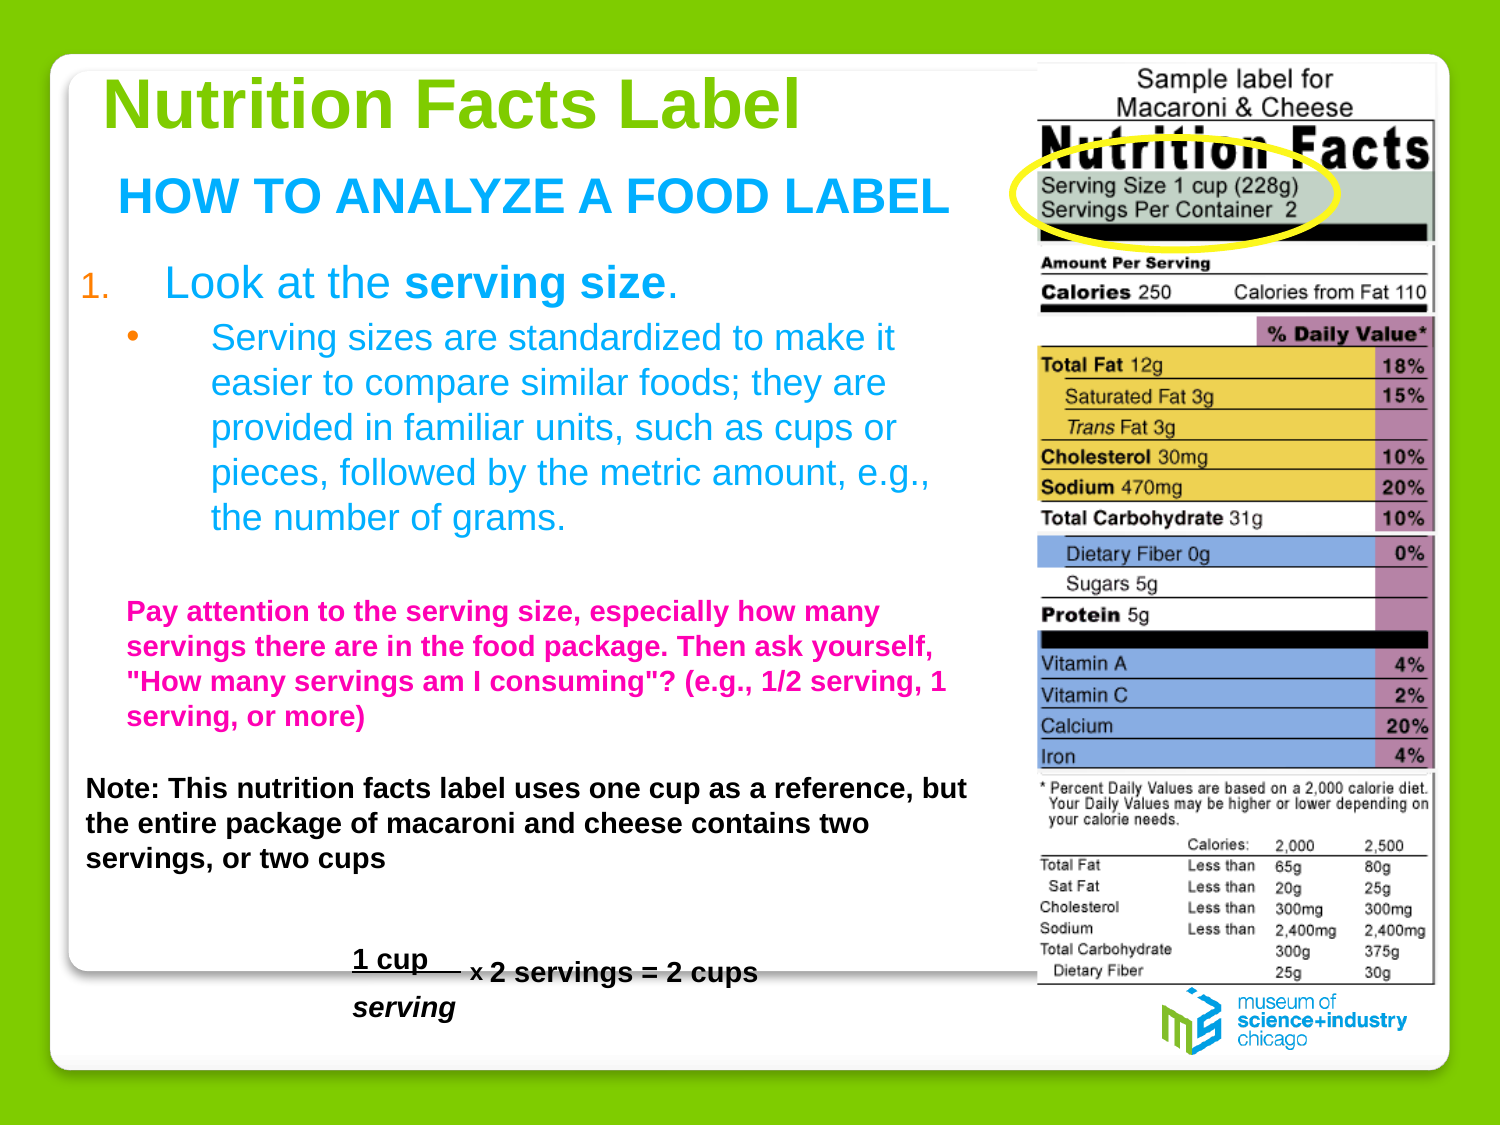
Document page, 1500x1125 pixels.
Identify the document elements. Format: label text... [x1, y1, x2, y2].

picture [1037, 62, 1438, 985]
title Nutrition Facts Label [87, 50, 1430, 150]
list HOW TO ANALYZE A FOOD LABEL [93, 125, 1029, 255]
picture [1162, 987, 1407, 1055]
list Look at the serving size. Serving sizes are standardized to make it easier to compare similar foods; they are provided in familiar units, such as cups or pieces, followed by the metric amount, e.g., the number of grams. Pay attention to the serving size, especially how many servings there are in the food package. Then ask yourself, "How many servings am I consuming"? (e.g., 1/2 serving, 1 serving, or more) [50, 237, 988, 750]
text_box [1009, 164, 1029, 223]
text_box Note: This nutrition facts label uses one cup as a reference, but the entire package of macaroni and cheese contains two servings, or two cups [70, 762, 1009, 883]
text_box 1 cup x 2 servings = 2 cups serving [337, 912, 850, 1031]
